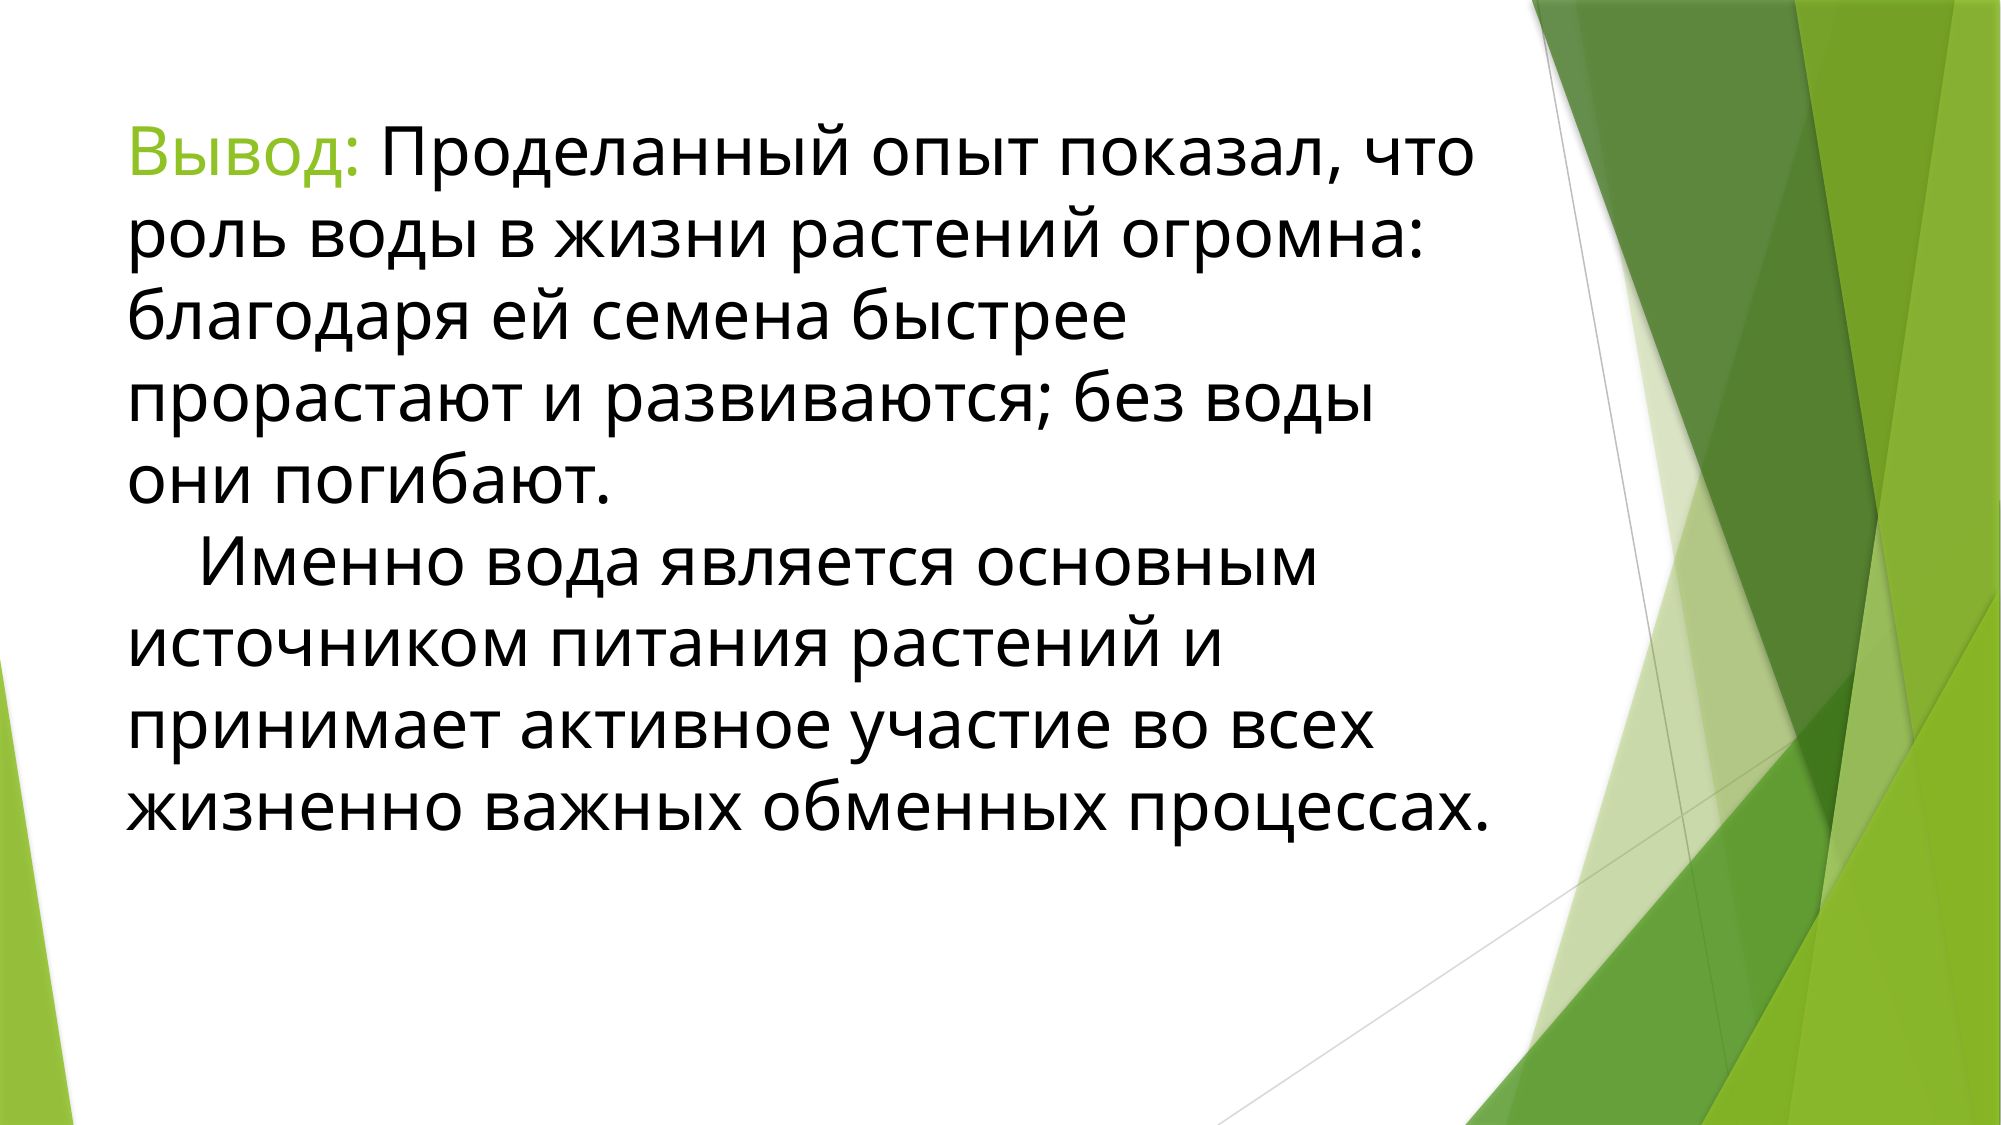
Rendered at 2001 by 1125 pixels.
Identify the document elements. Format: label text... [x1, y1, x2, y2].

title Вывод: Проделанный опыт показал, что роль воды в жизни растений огромна: благодаря ей семена быстрее прорастают и развиваются; без воды они погибают. Именно вода является основным источником питания растений и принимает активное участие во всех жизненно важных обменных процессах. [111, 99, 1522, 929]
